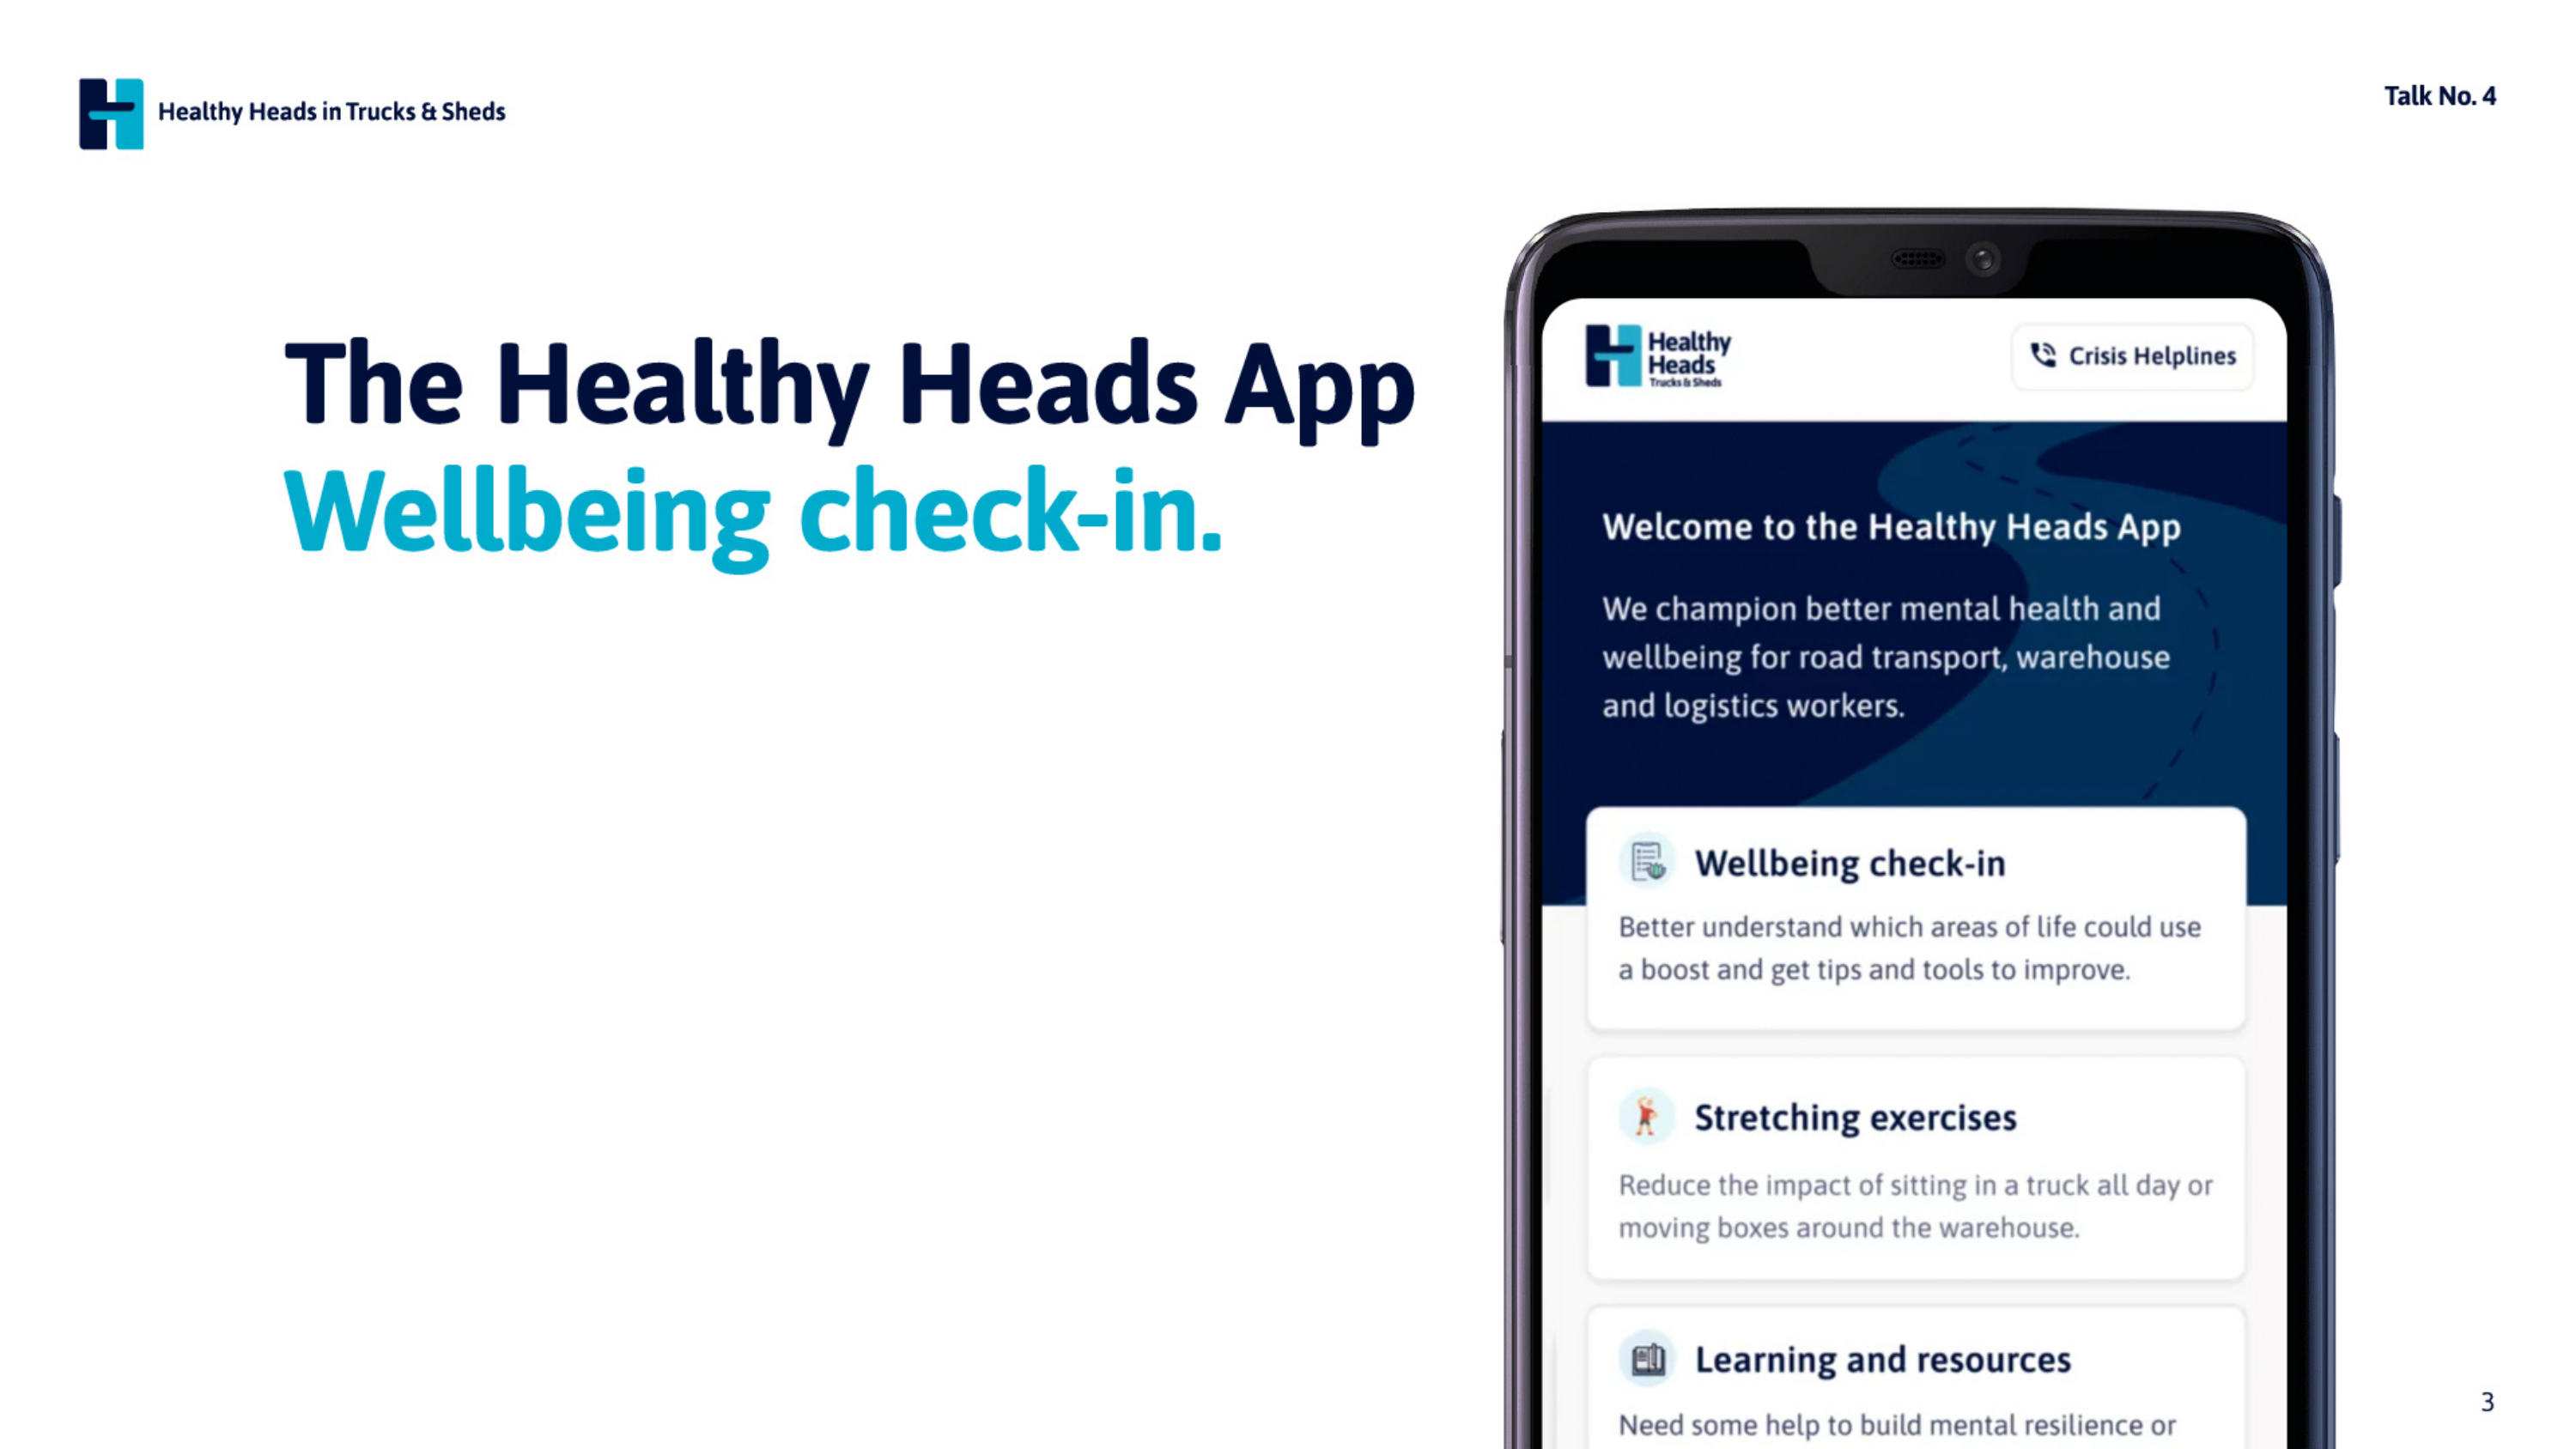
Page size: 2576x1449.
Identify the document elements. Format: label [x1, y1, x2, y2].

text_box [0, 0, 2576, 1449]
